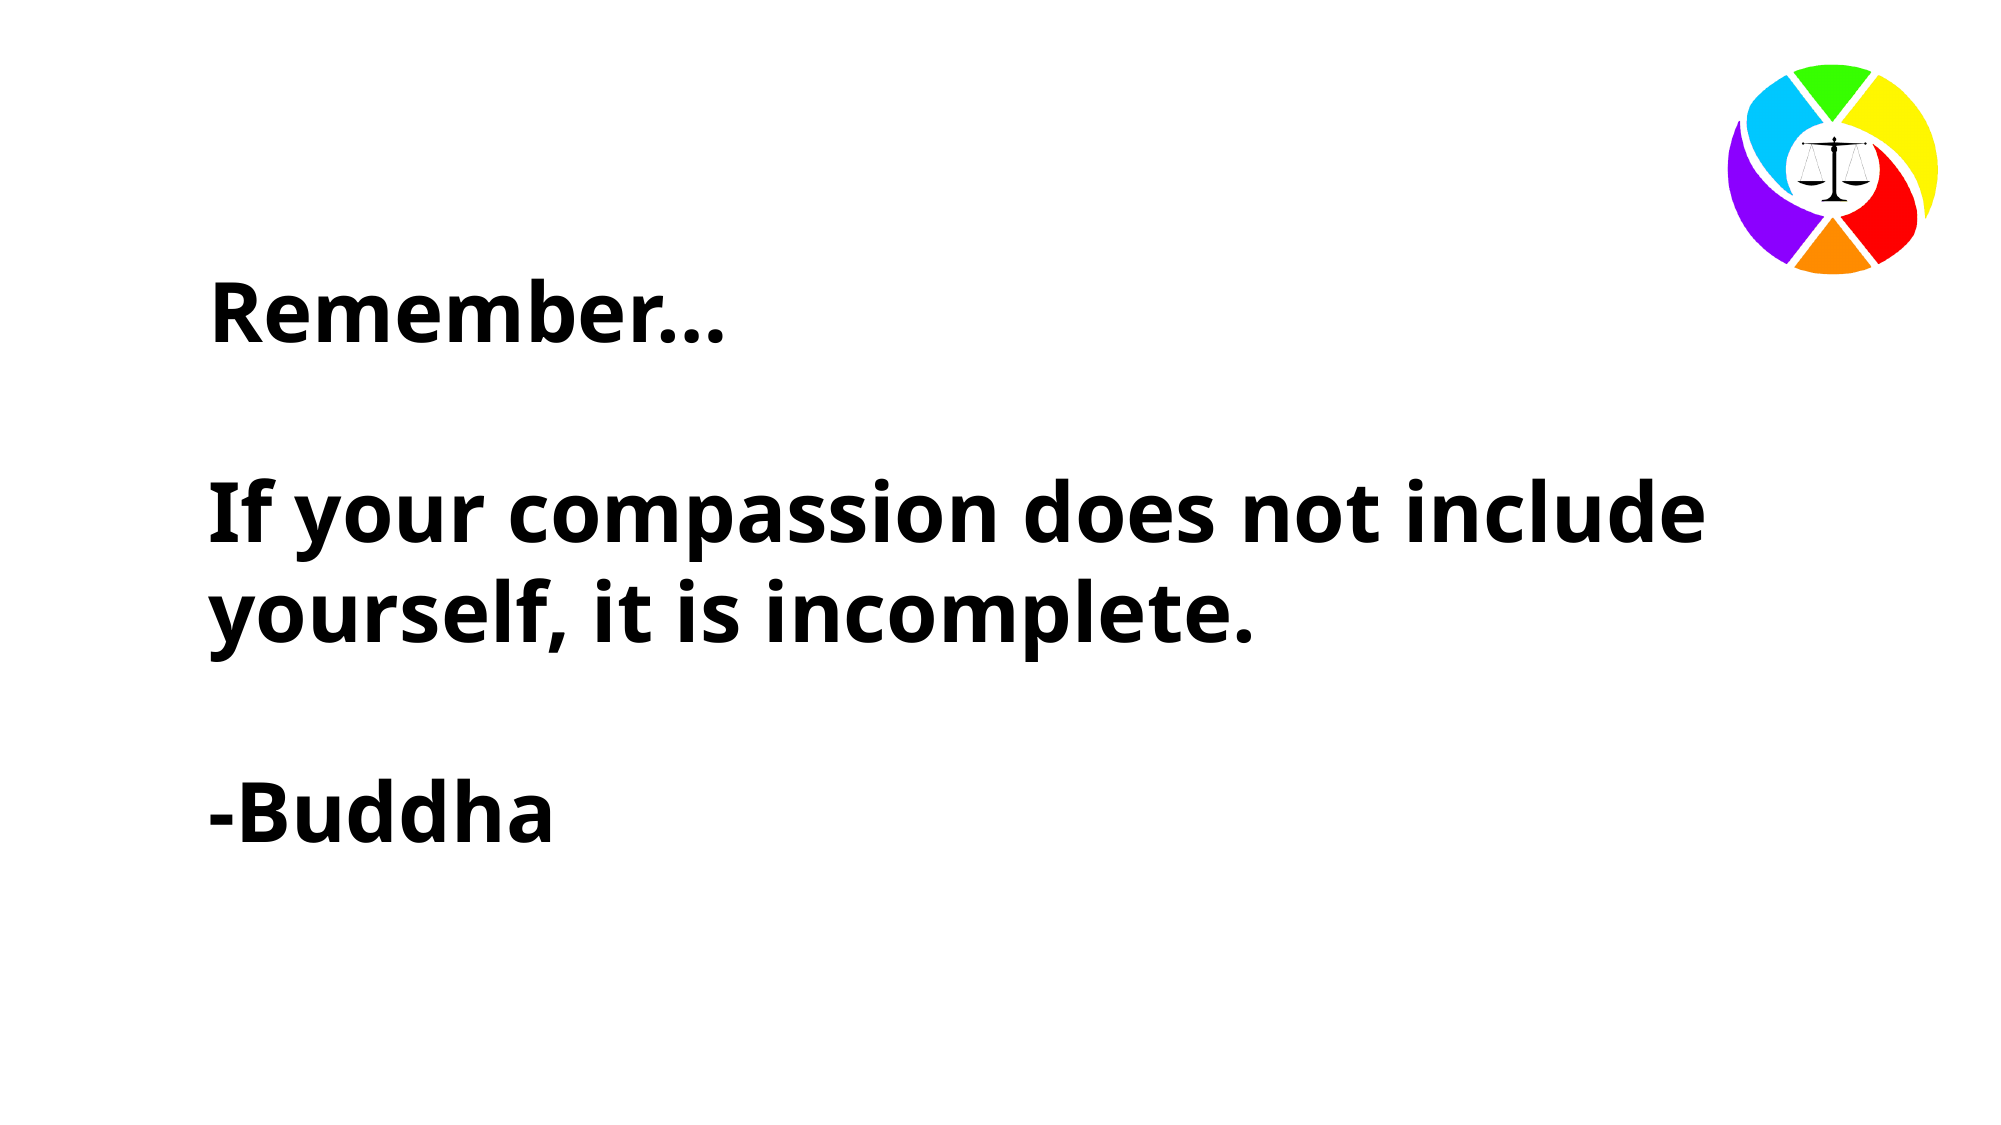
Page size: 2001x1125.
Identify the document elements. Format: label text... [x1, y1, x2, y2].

text_box Remember… If your compassion does not include yourself, it is incomplete. -Buddha [193, 251, 1807, 867]
picture [1694, 29, 1973, 308]
